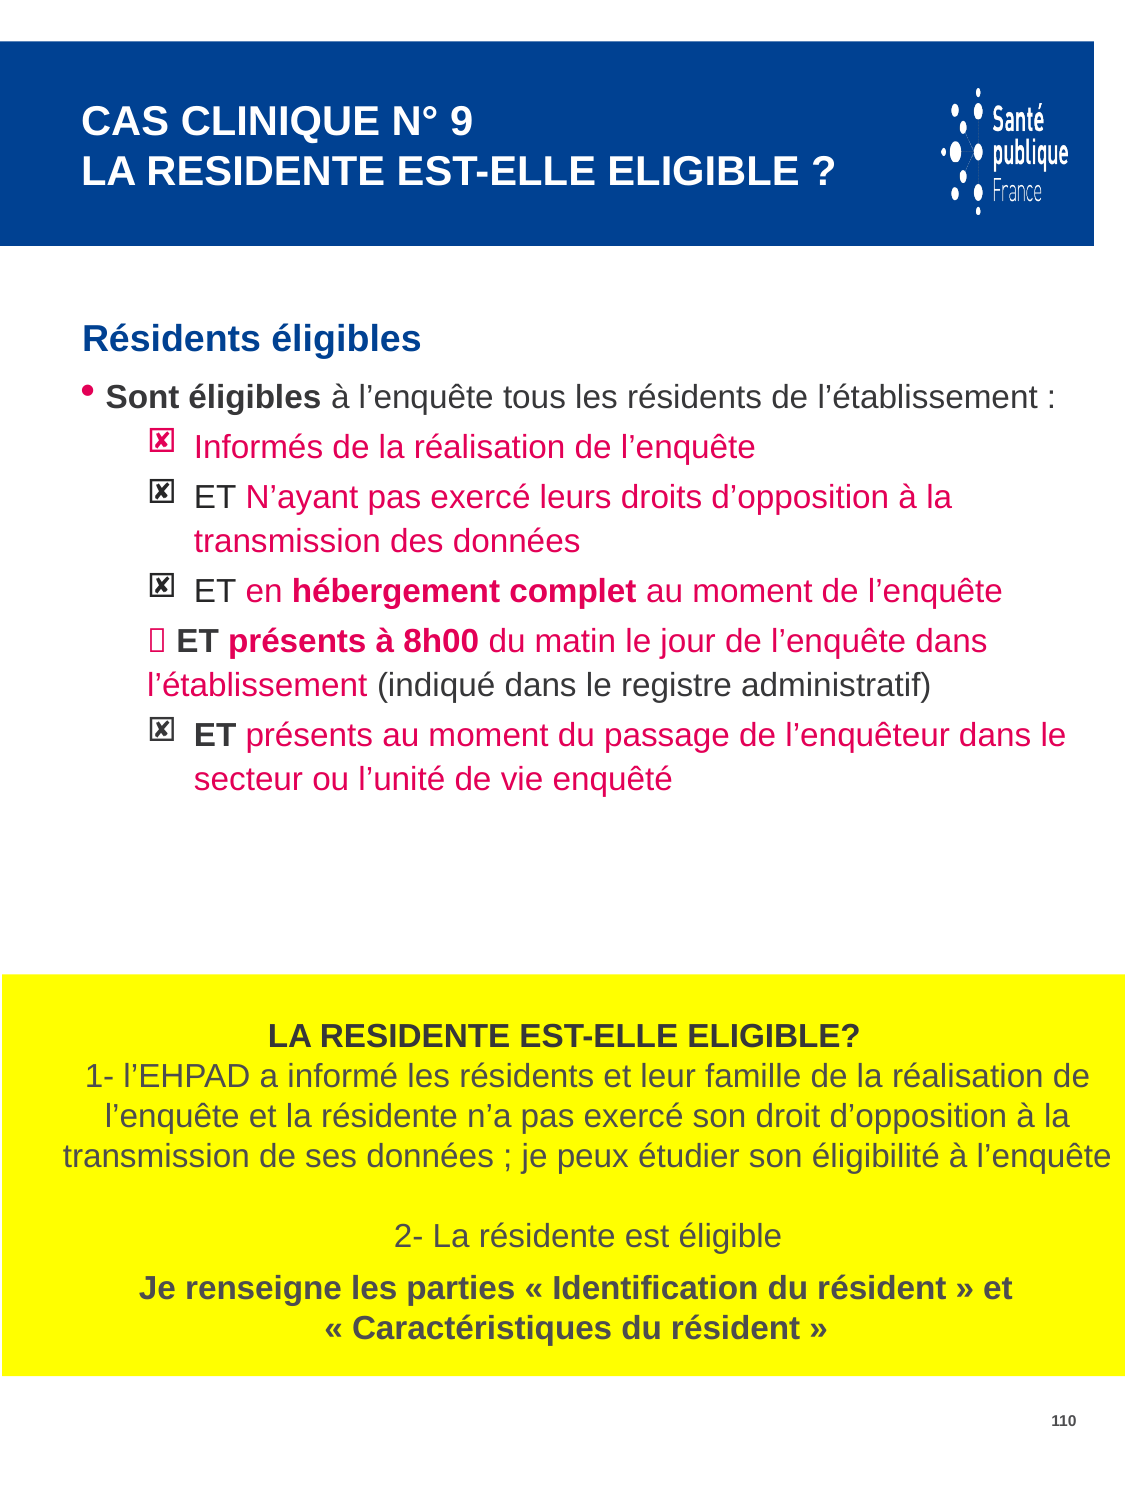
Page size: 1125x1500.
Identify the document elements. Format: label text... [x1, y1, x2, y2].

title Cas clinique n° 9 LA RESIDENTE EST-ELLE ELIGIBLE ? [75, 41, 908, 246]
text_box LA RESIDENTE EST-ELLE ELIGIBLE? 1- l’EHPAD a informé les résidents et leur famille de la réalisation de l’enquête et la résidente n’a pas exercé son droit d’opposition à la transmission de ses données ; je peux étudier son éligibilité à l’enquête 2- La résidente est éligible Je renseigne les parties « Identification du résident » et « Caractéristiques du résident » [2, 974, 1125, 1377]
list Résidents éligibles Sont éligibles à l’enquête tous les résidents de l’établissement : Informés de la réalisation de l’enquête ET N’ayant pas exercé leurs droits d’opposition à la transmission des données ET en hébergement complet au moment de l’enquête  ET présents à 8h00 du matin le jour de l’enquête dans l’établissement (indiqué dans le registre administratif) ET présents au moment du passage de l’enquêteur dans le secteur ou l’unité de vie enquêté [76, 309, 1095, 845]
picture [941, 88, 1068, 215]
